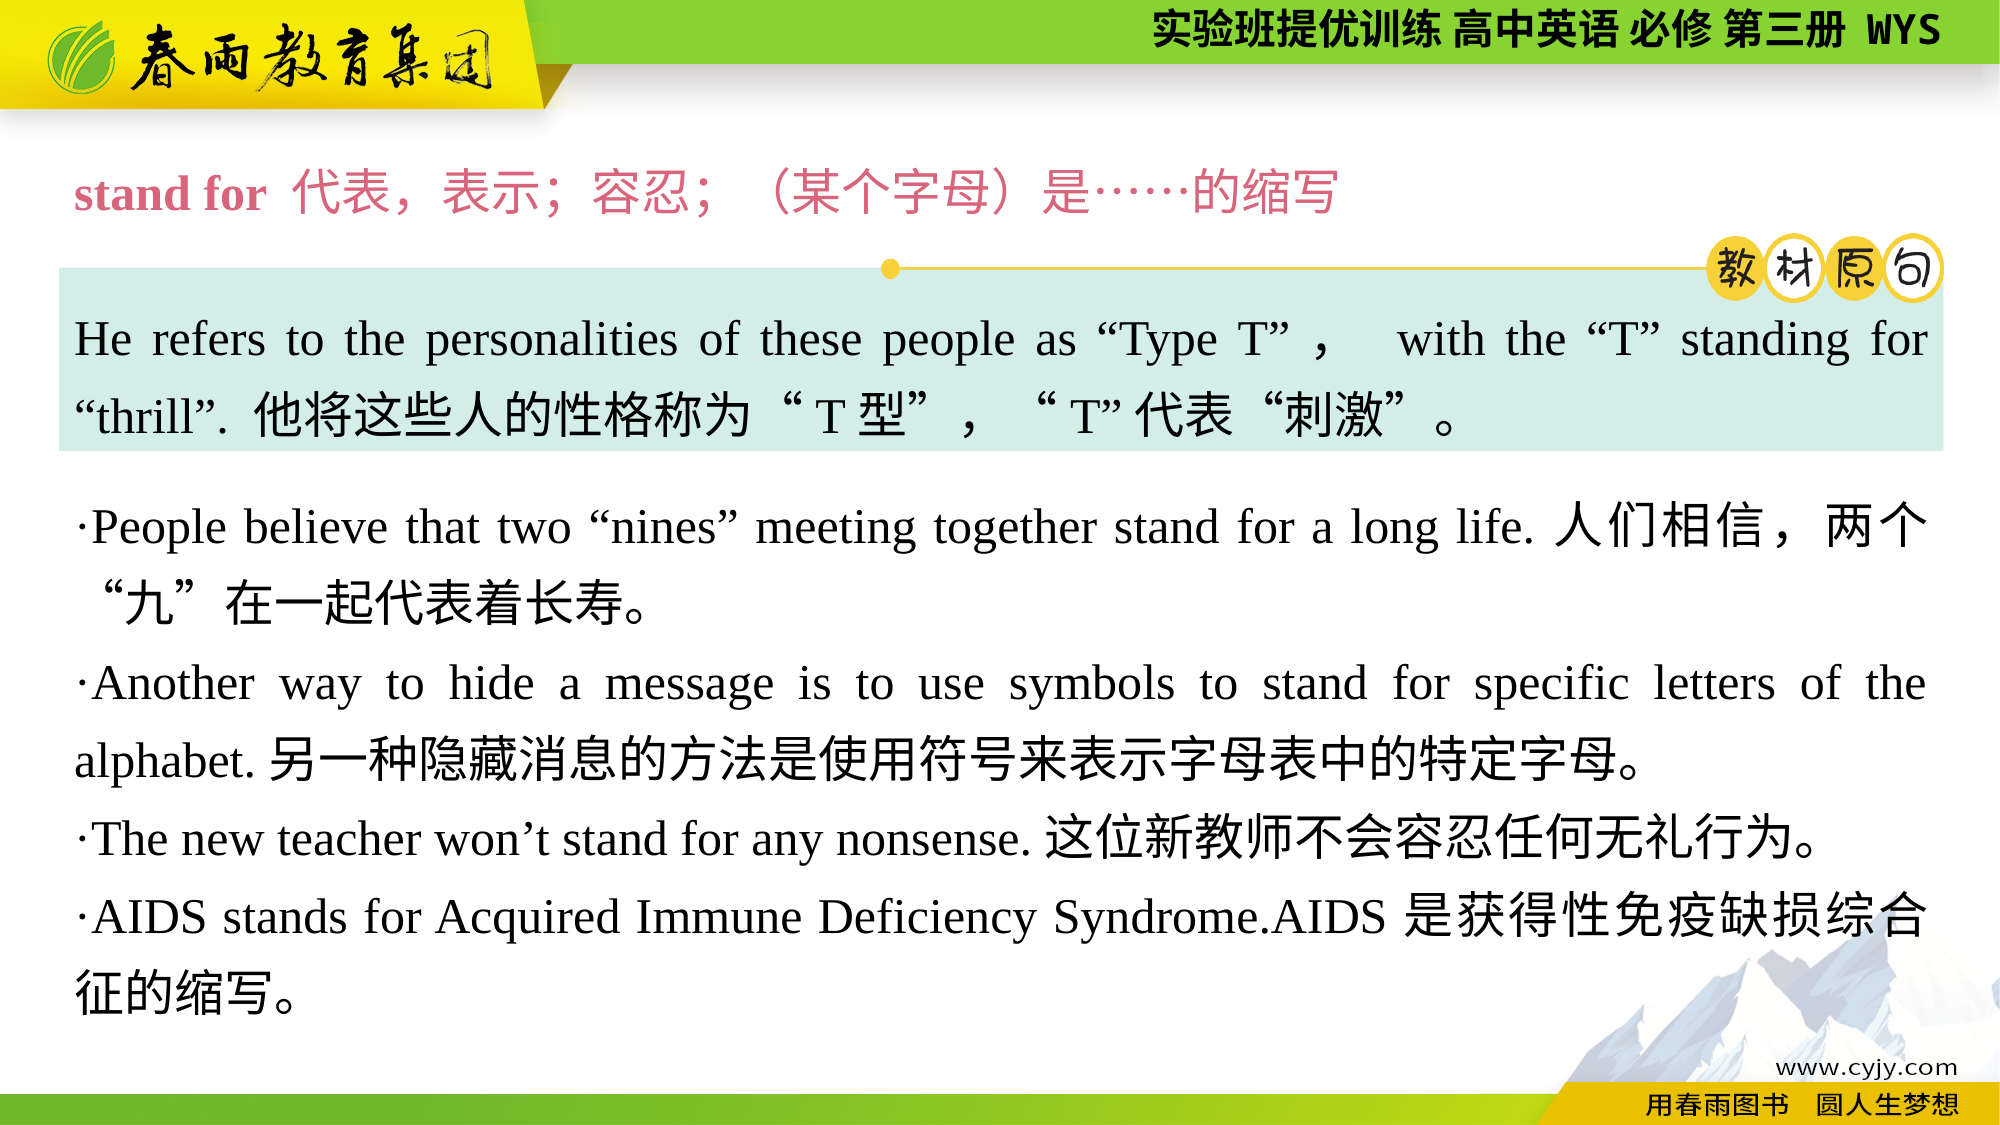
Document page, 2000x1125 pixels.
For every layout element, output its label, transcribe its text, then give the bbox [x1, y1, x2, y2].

text_box ·People believe that two “nines” meeting together stand for a long life.人们相信，两个“九”在一起代表着长寿。 ·Another way to hide a message is to use symbols to stand for specific letters of the alphabet.另一种隐藏消息的方法是使用符号来表示字母表中的特定字母。 ·The new teacher won’t stand for any nonsense.这位新教师不会容忍任何无礼行为。 ·AIDS stands for Acquired Immune Deficiency Syndrome.AIDS是获得性免疫缺损综合征的缩写。 [59, 467, 1944, 1029]
picture [0, 0, 2000, 1125]
list stand for 代表，表示；容忍；（某个字母）是……的缩写 [59, 122, 1944, 217]
text_box He refers to the personalities of these people as “Type T”， with the “T” standing for “thrill”. 他将这些人的性格称为“T型”，“T”代表“刺激”。 [59, 267, 1944, 451]
